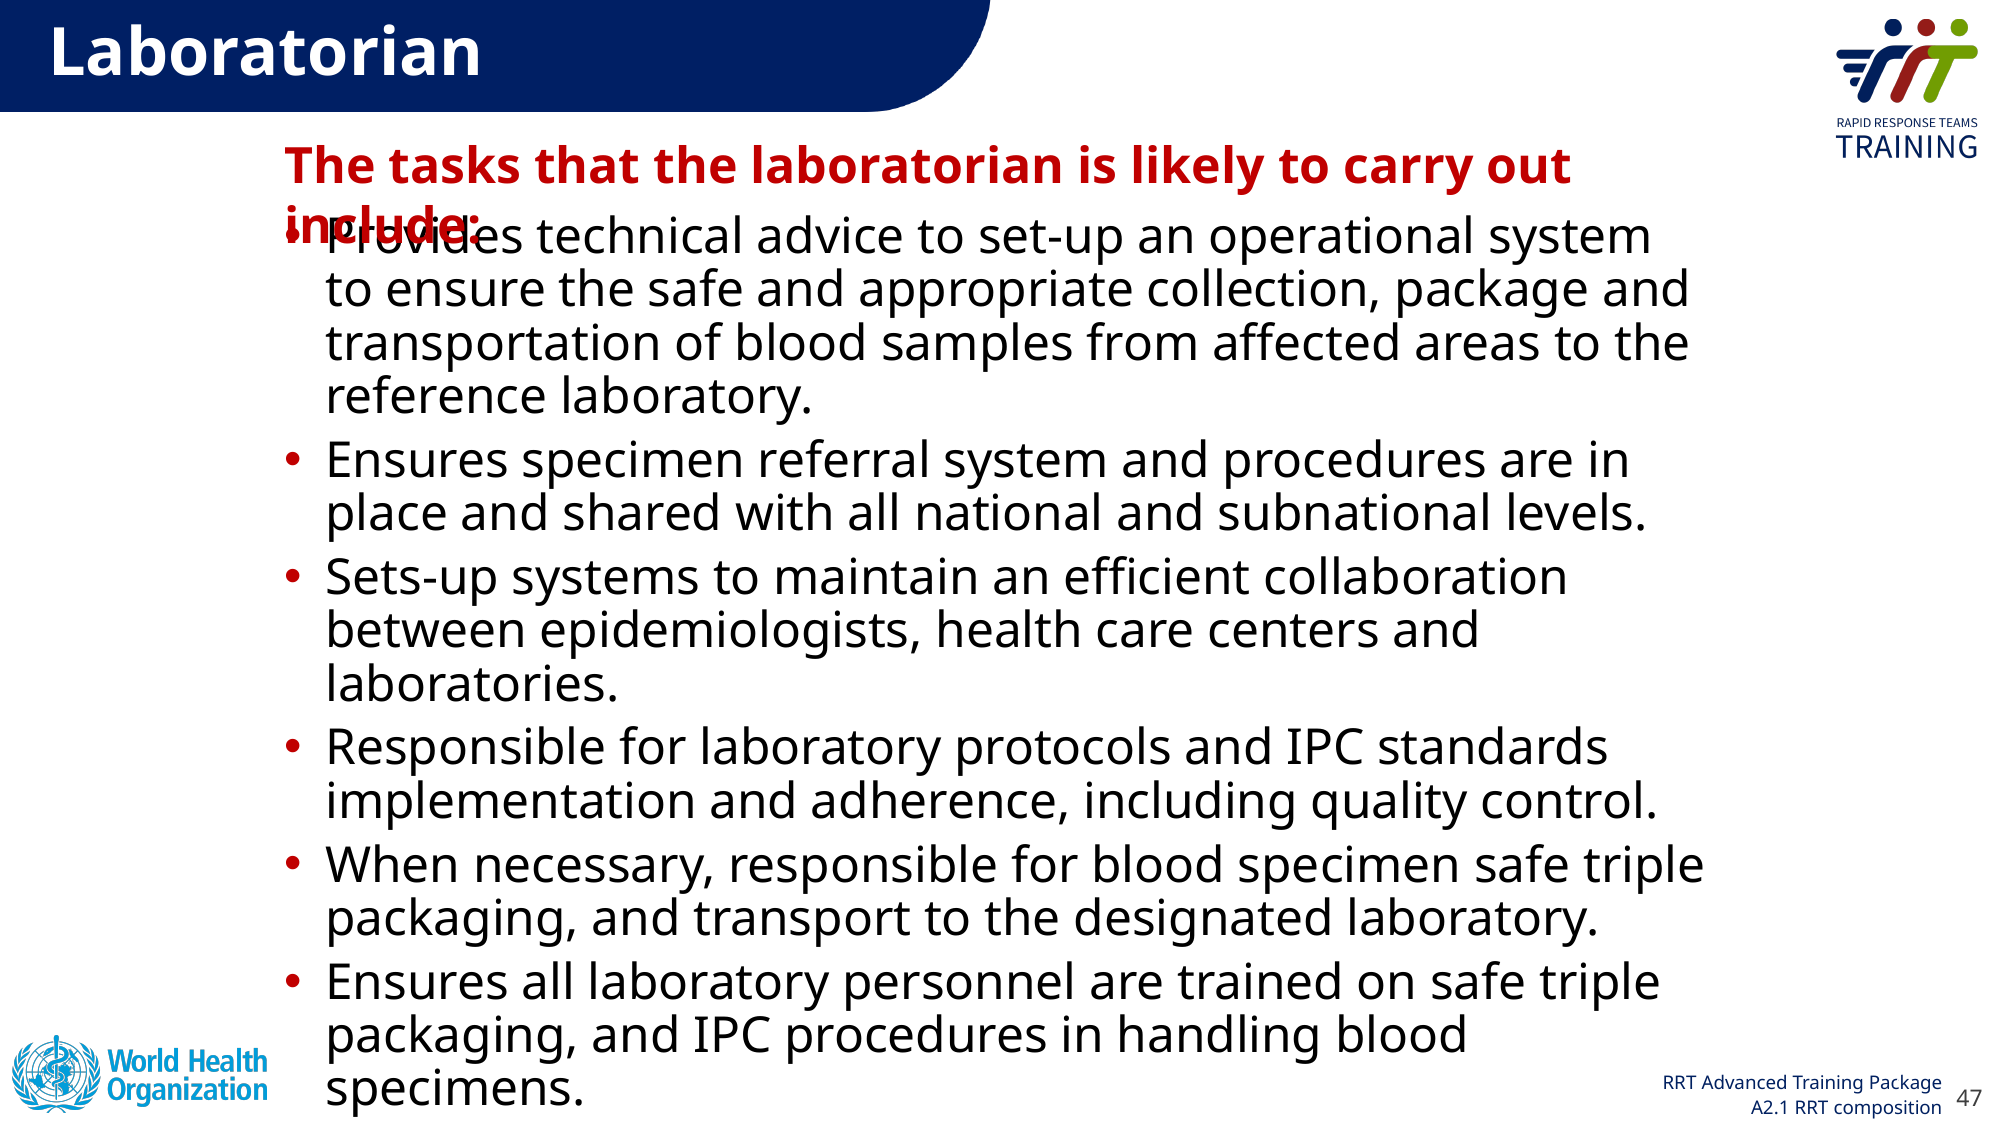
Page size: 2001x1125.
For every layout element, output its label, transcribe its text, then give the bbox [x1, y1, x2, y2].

picture [58, 1050, 64, 1058]
picture [12, 1035, 267, 1113]
slide_number 47 [1882, 1037, 1922, 1082]
text_box The tasks that the laboratorian is likely to carry out include: [276, 126, 1776, 261]
picture [1835, 19, 1978, 167]
text_box Laboratorian [40, 0, 627, 107]
list Provides technical advice to set-up an operational system to ensure the safe and appropriate collection, package and transportation of blood samples from affected areas to the reference laboratory. Ensures specimen referral system and procedures are in place and shared with all national and subnational levels. Sets-up systems to maintain an efficient collaboration between epidemiologists, health care centers and laboratories. Responsible for laboratory protocols and IPC standards implementation and adherence, including quality control. When necessary, responsible for blood specimen safe triple packaging, and transport to the designated laboratory. Ensures all laboratory personnel are trained on safe triple packaging, and IPC procedures in handling blood specimens. [284, 261, 1708, 1062]
picture [0, 0, 991, 112]
picture [12, 1083, 48, 1113]
